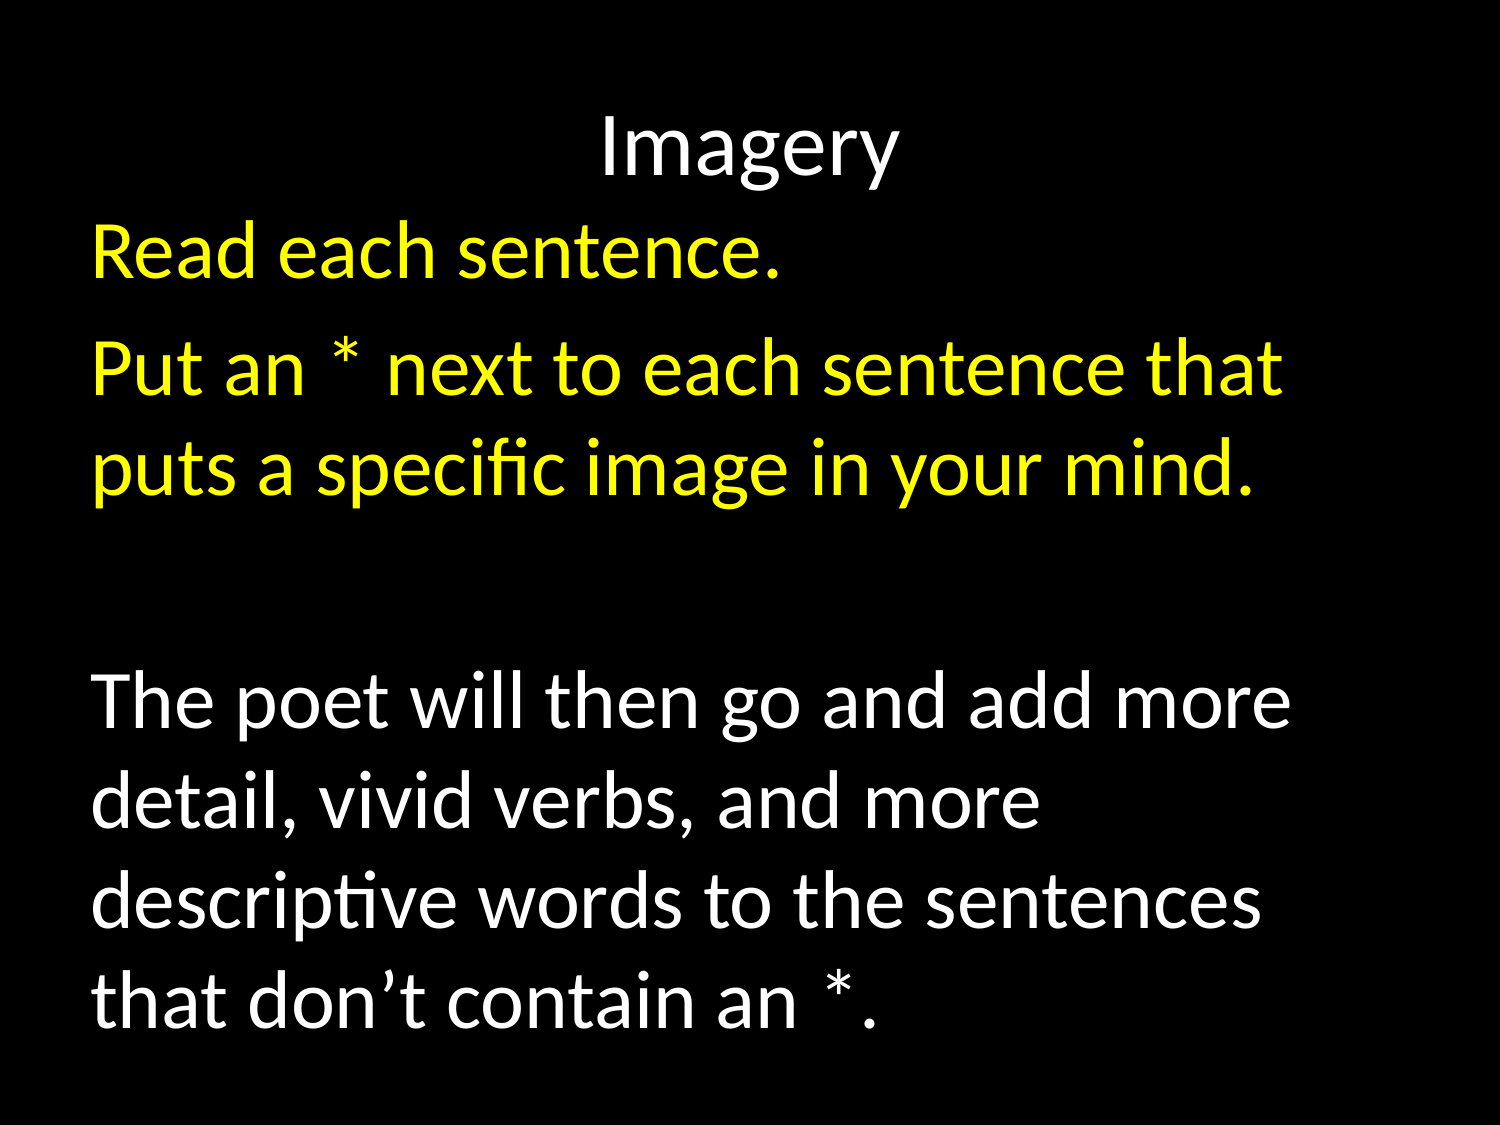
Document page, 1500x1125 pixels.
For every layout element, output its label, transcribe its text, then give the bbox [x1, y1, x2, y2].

list Read each sentence. Put an * next to each sentence that puts a specific image in your mind. The poet will then go and add more detail, vivid verbs, and more descriptive words to the sentences that don’t contain an *. [75, 187, 1425, 1005]
title Imagery [75, 45, 1425, 187]
